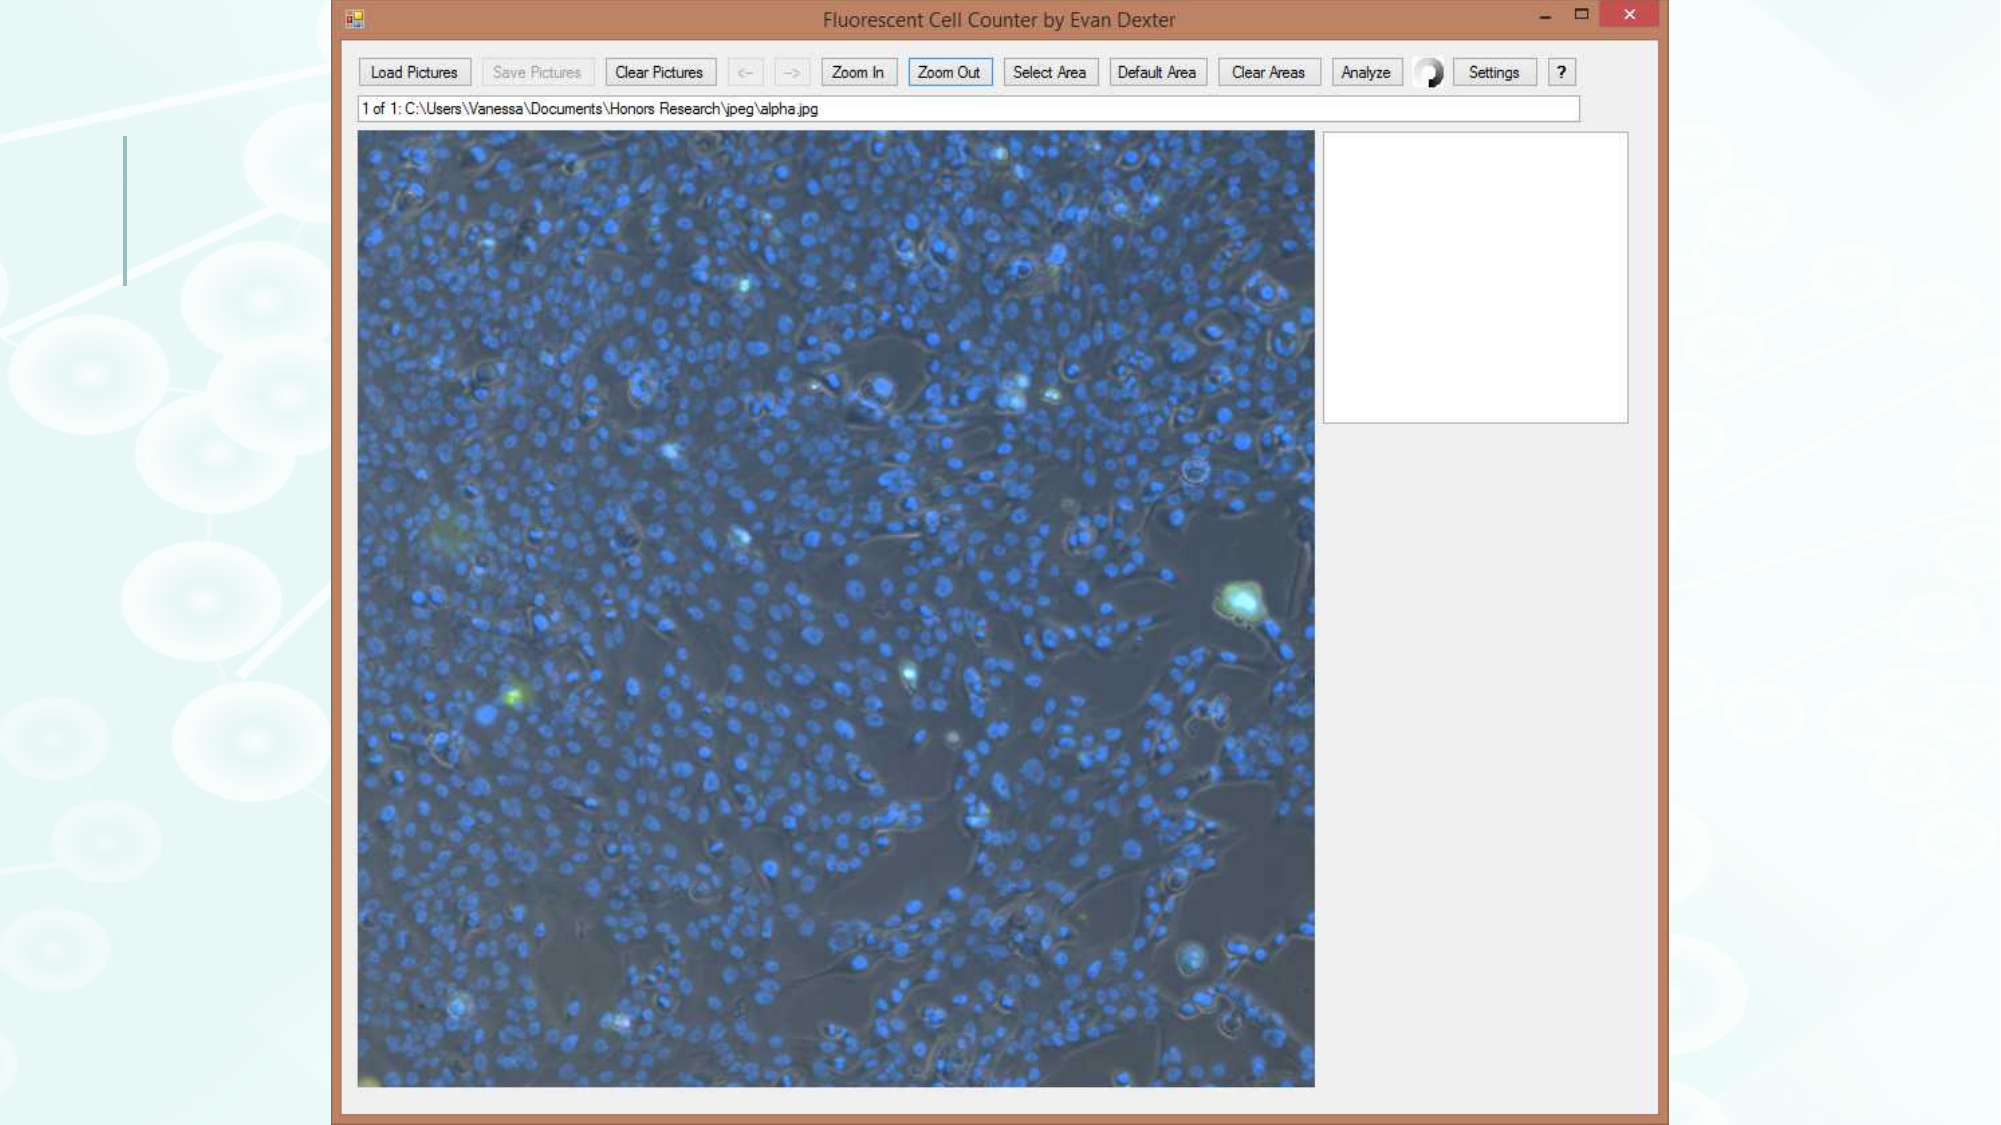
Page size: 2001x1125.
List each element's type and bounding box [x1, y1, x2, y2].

picture [331, 0, 1669, 1125]
